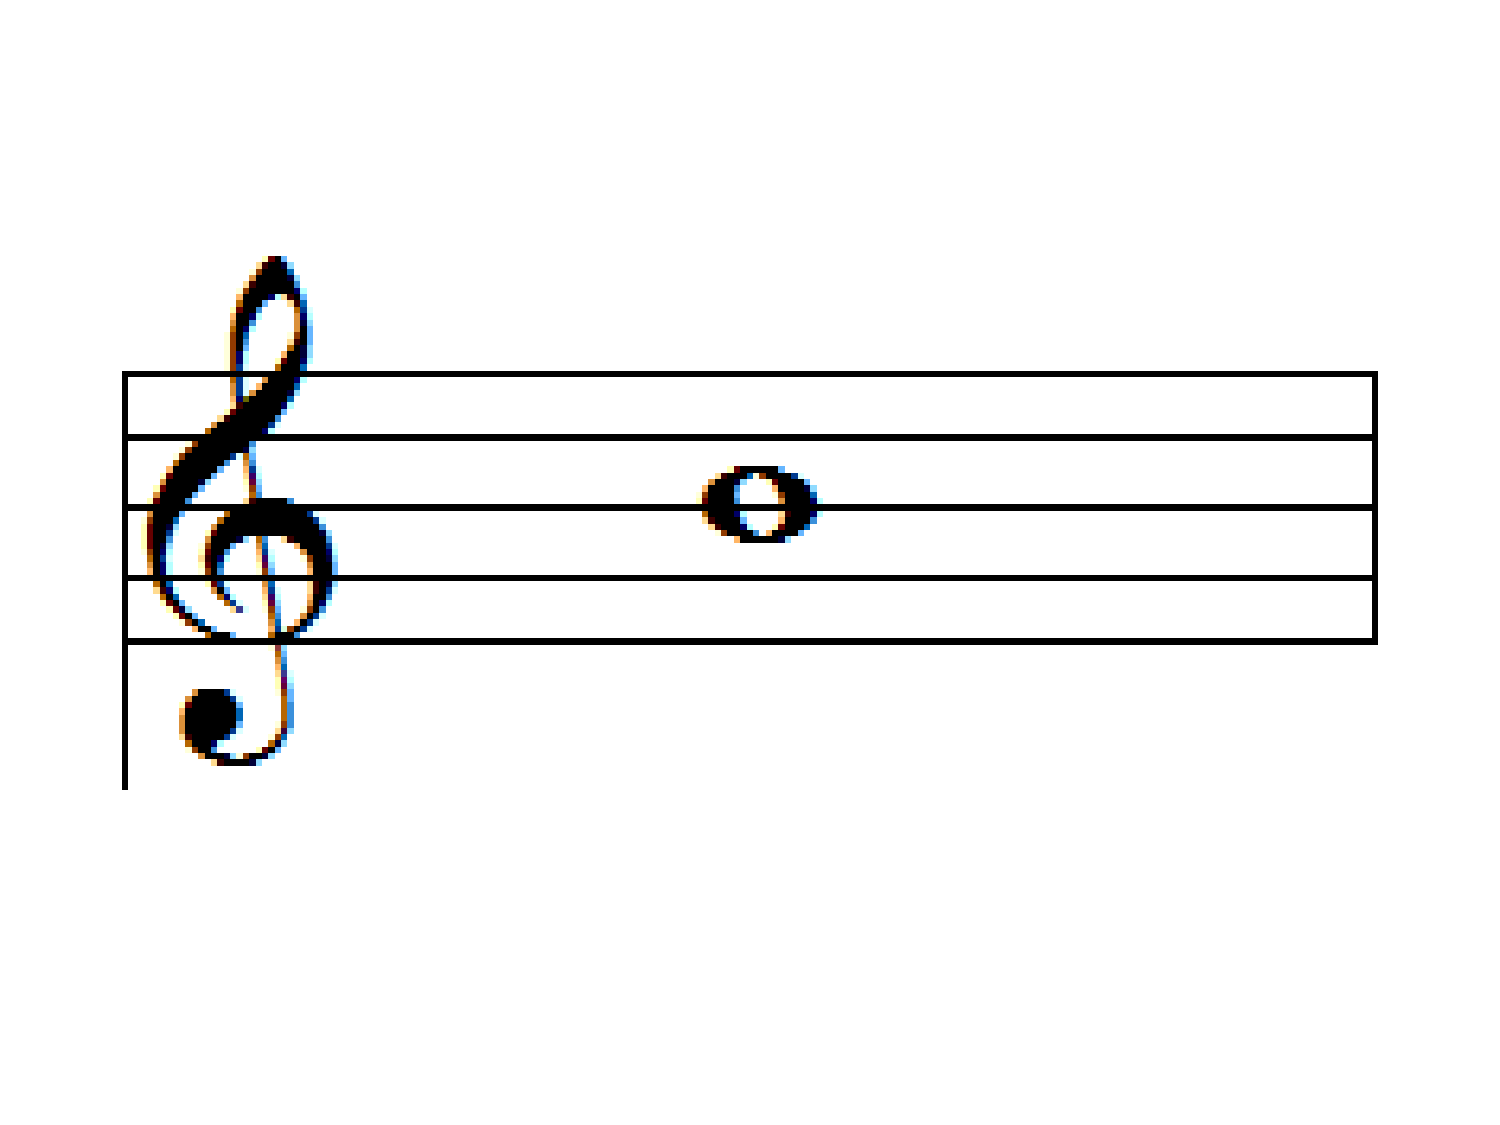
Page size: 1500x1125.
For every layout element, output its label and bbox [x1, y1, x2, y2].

picture [87, 202, 1459, 791]
